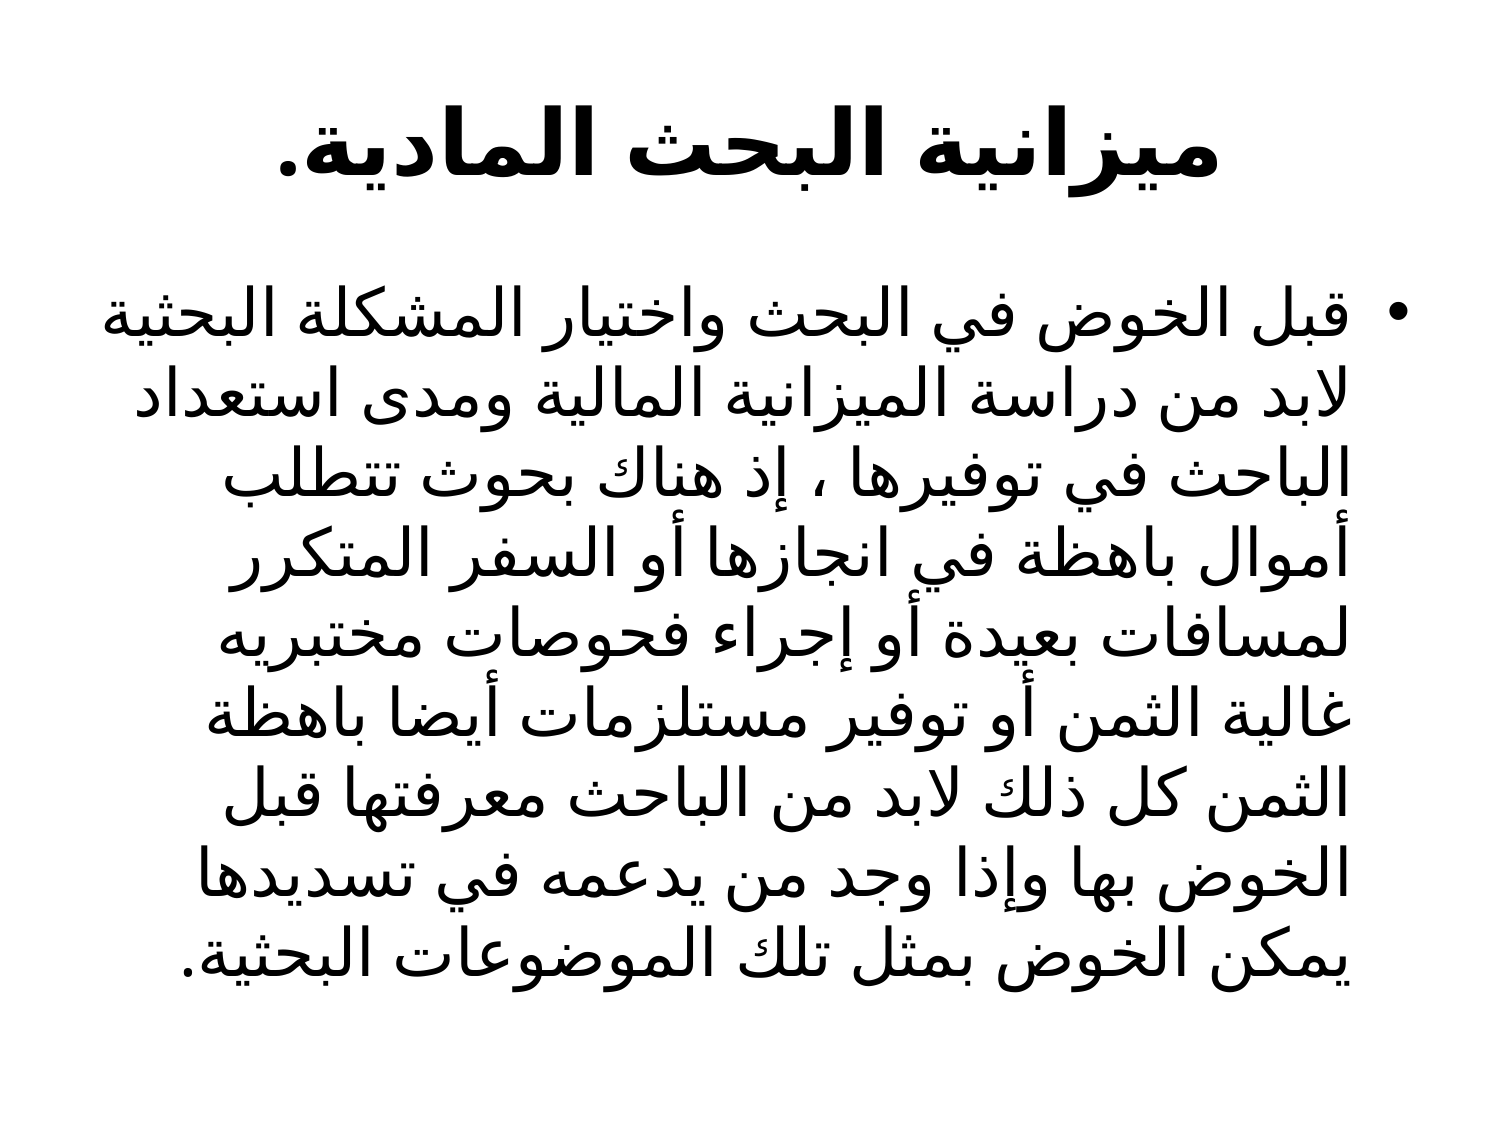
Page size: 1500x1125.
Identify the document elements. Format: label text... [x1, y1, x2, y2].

list قبل الخوض في البحث واختيار المشكلة البحثية لابد من دراسة الميزانية المالية ومدى استعداد الباحث في توفيرها ، إذ هناك بحوث تتطلب أموال باهظة في انجازها أو السفر المتكرر لمسافات بعيدة أو إجراء فحوصات مختبريه غالية الثمن أو توفير مستلزمات أيضا باهظة الثمن كل ذلك لابد من الباحث معرفتها قبل الخوض بها وإذا وجد من يدعمه في تسديدها يمكن الخوض بمثل تلك الموضوعات البحثية. [75, 262, 1425, 1005]
title ميزانية البحث المادية. [75, 45, 1425, 233]
